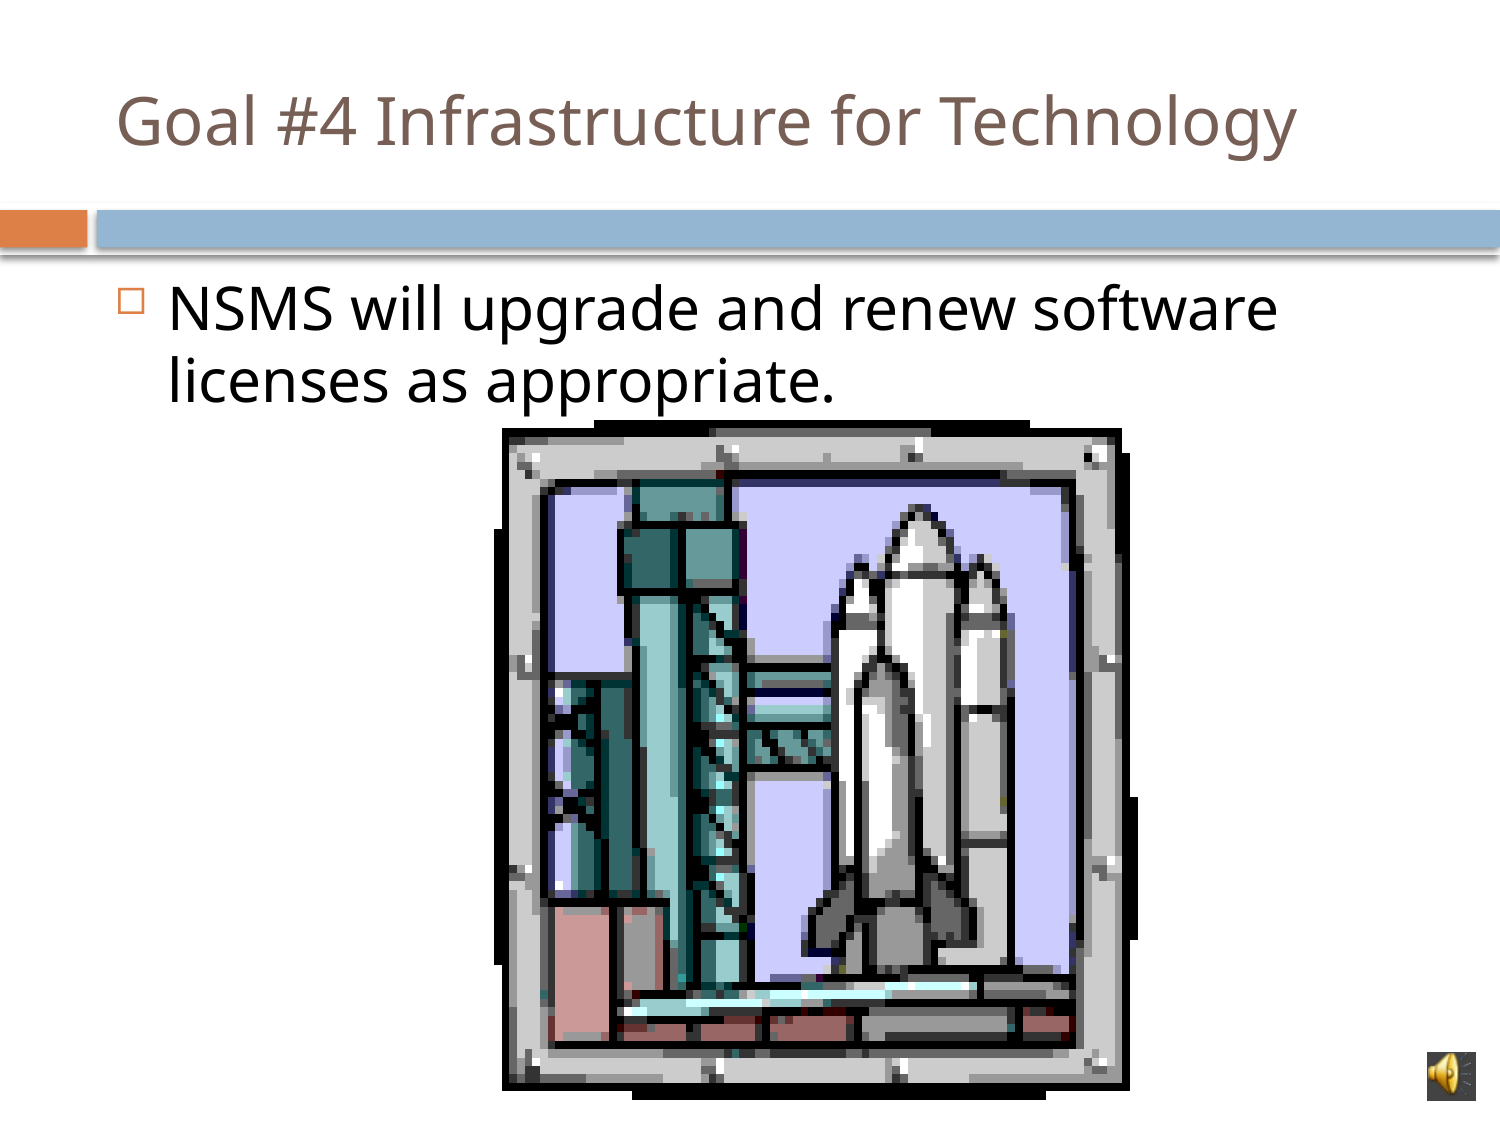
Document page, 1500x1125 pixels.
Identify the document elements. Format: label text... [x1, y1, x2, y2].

list NSMS will upgrade and renew software licenses as appropriate. [100, 262, 1438, 1000]
picture [487, 412, 1138, 1101]
picture [1426, 1051, 1477, 1102]
title Goal #4 Infrastructure for Technology [100, 37, 1438, 200]
